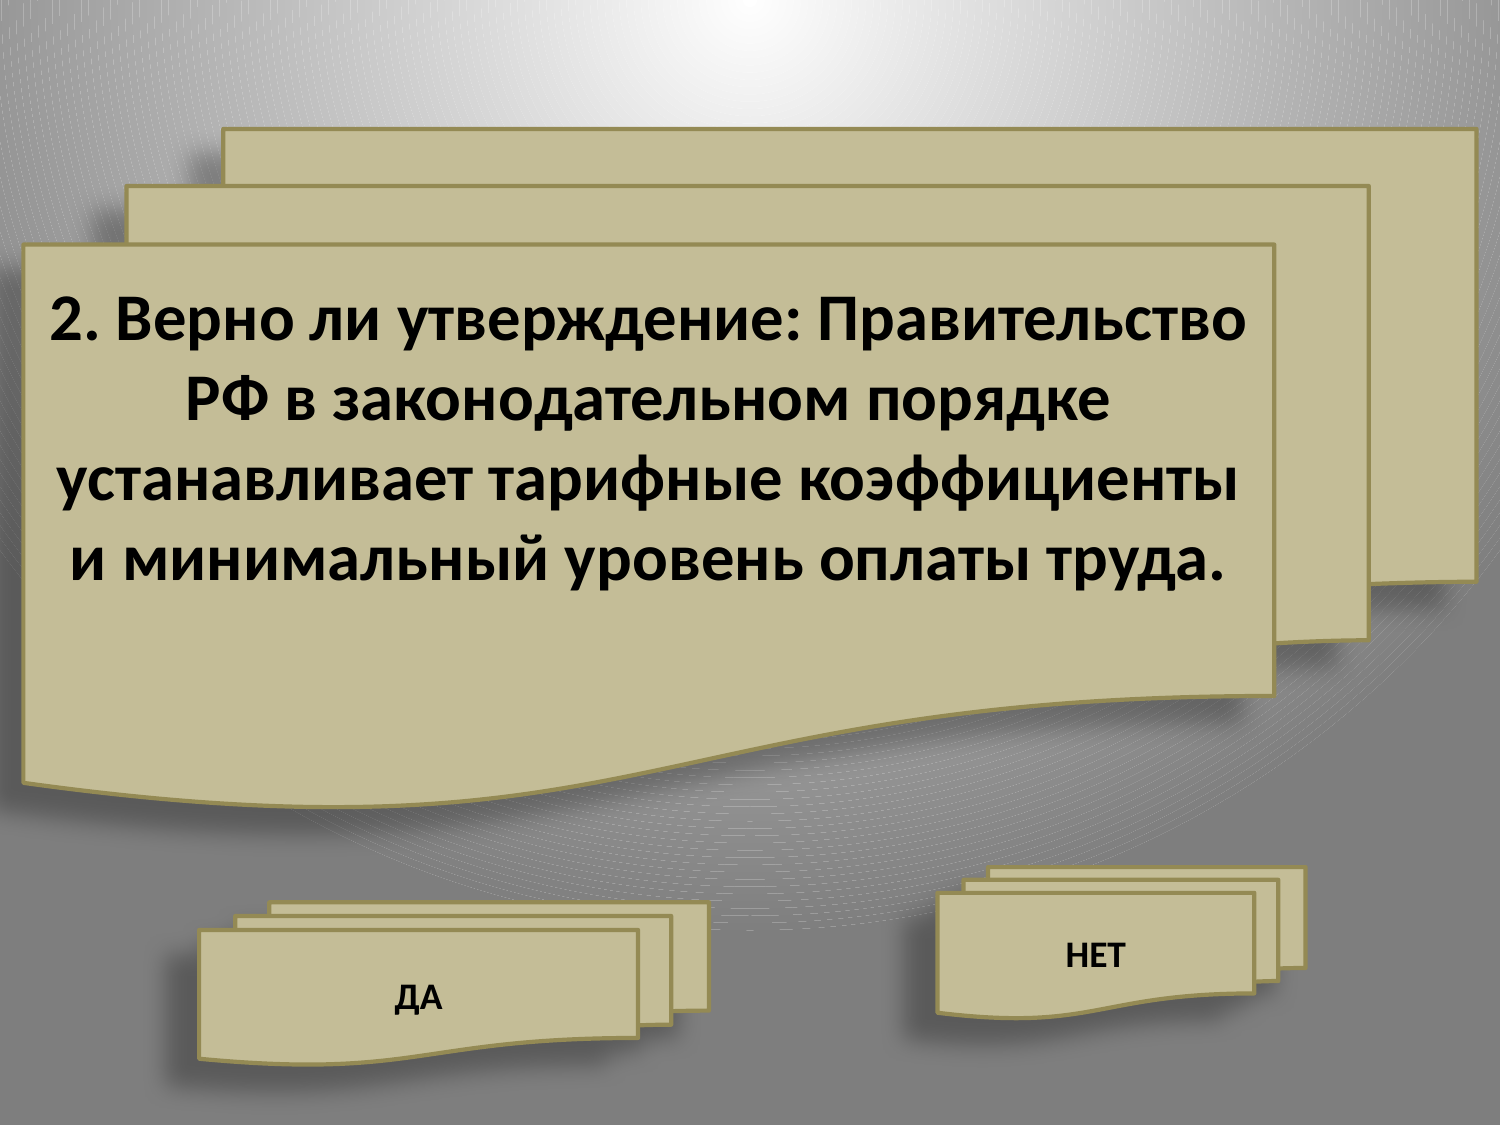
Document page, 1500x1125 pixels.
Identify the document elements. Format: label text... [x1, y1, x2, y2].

text_box ДА [197, 900, 712, 1067]
text_box 2. Верно ли утверждение: Правительство РФ в законодательном порядке устанавливает тарифные коэффициенты и минимальный уровень оплаты труда. [21, 126, 1479, 810]
text_box НЕТ [935, 865, 1308, 1021]
